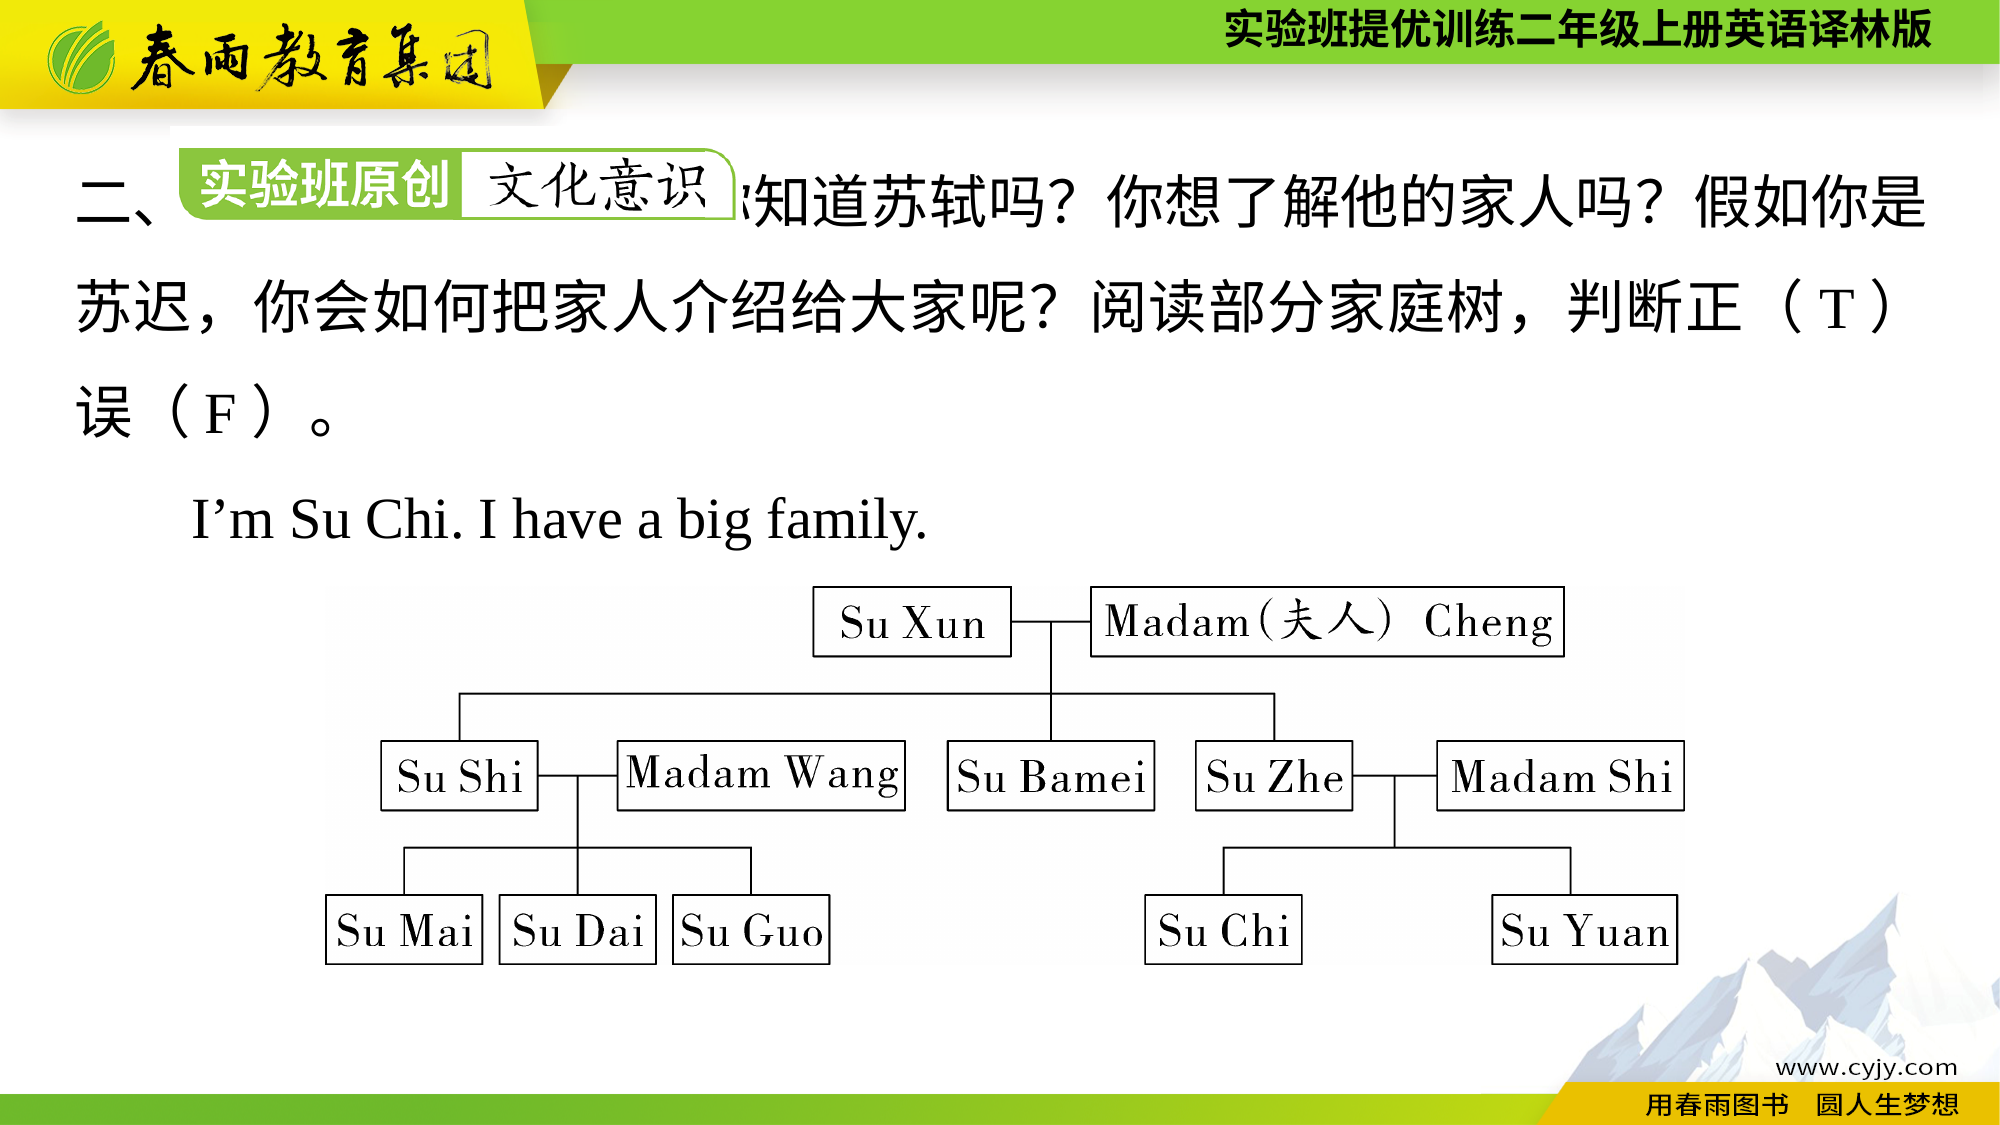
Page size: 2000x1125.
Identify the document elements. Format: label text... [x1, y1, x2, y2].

picture [0, 0, 2000, 1125]
list 二、 你知道苏轼吗？你想了解他的家人吗？假如你是苏迟，你会如何把家人介绍给大家呢？阅读部分家庭树，判断正（T）误（F）。 I’m Su Chi. I have a big family. [59, 122, 1944, 562]
